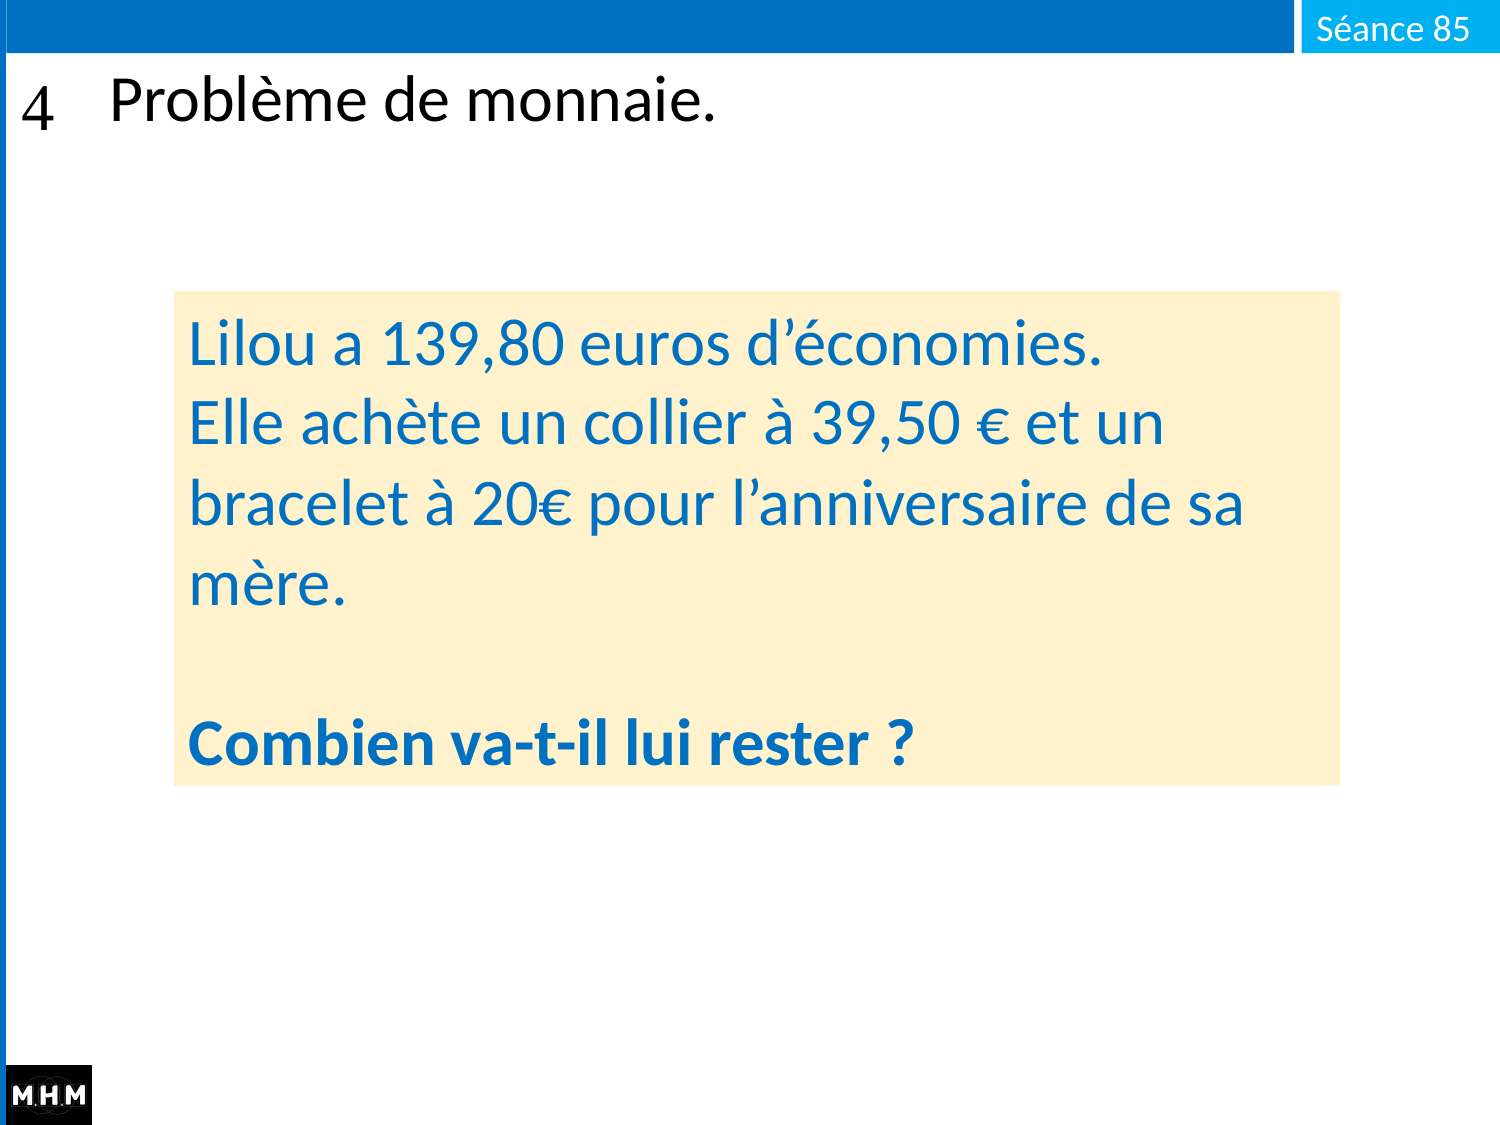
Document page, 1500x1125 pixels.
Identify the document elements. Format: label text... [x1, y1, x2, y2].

picture [6, 1065, 92, 1125]
text_box Lilou a 139,80 euros d’économies. Elle achète un collier à 39,50 € et un bracelet à 20€ pour l’anniversaire de sa mère. Combien va-t-il lui rester ? [174, 291, 1341, 786]
title Problème de monnaie. [94, 57, 1389, 144]
